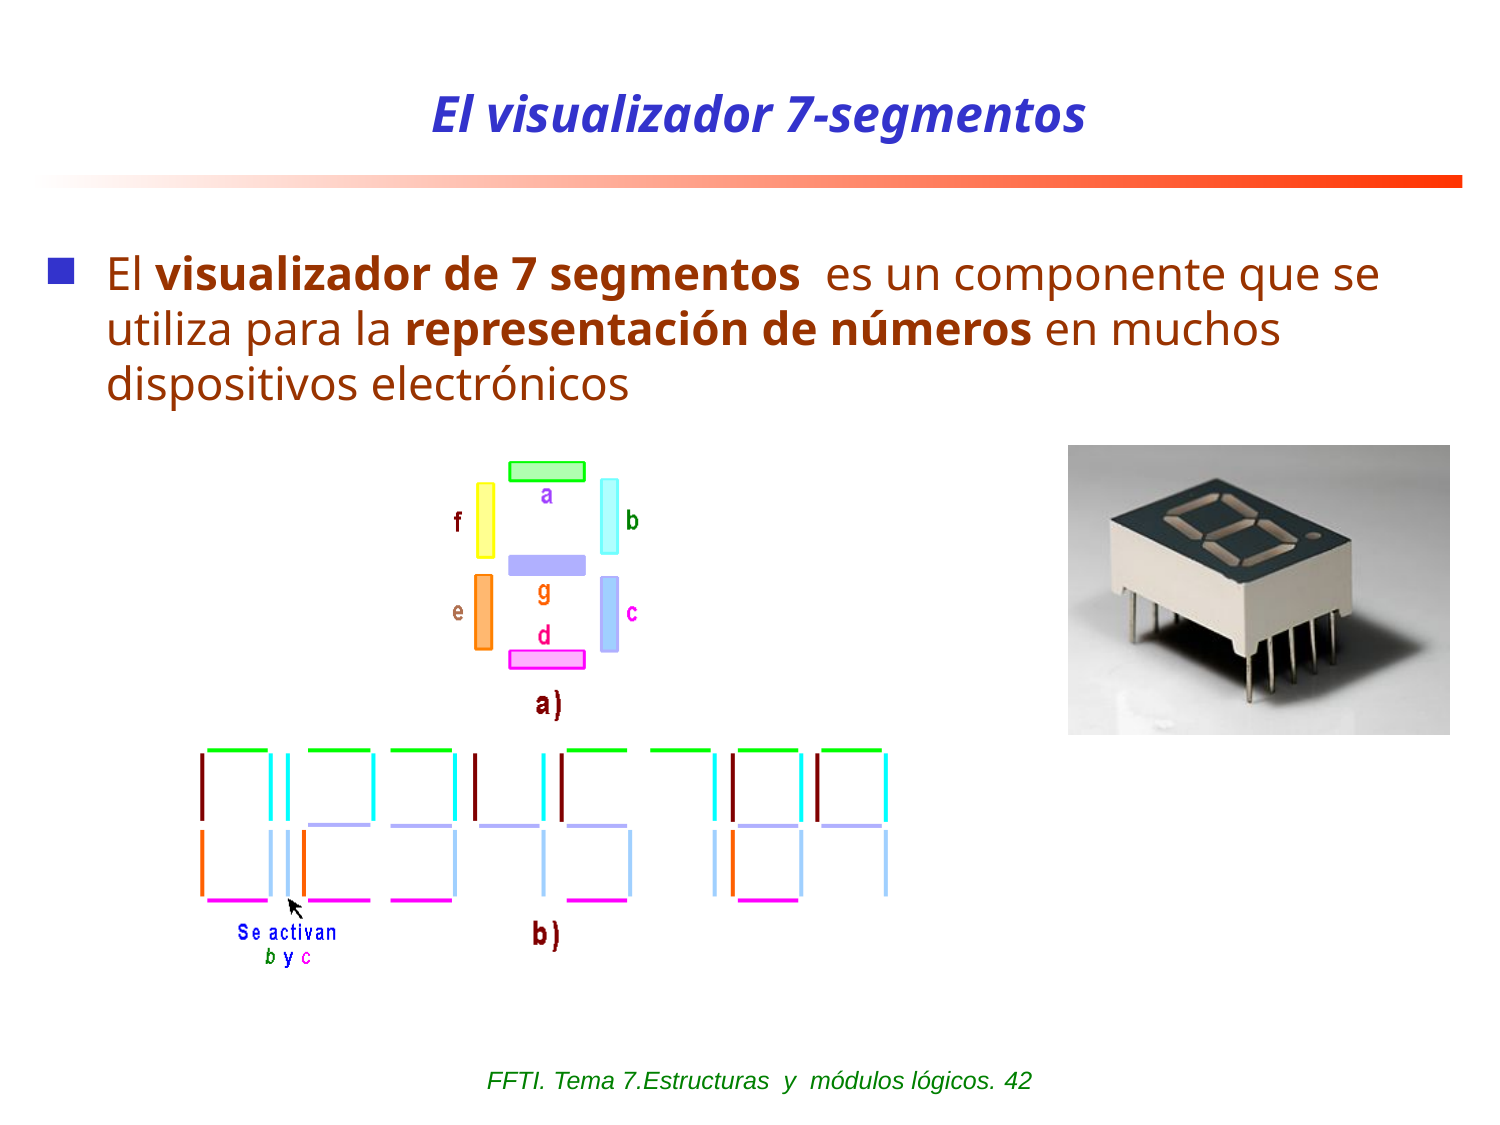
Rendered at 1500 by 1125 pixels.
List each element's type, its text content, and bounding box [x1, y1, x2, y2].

footer FFTI. Tema 7.Estructuras y módulos lógicos. 42 [68, 1056, 1451, 1103]
list El visualizador de 7 segmentos es un componente que se utiliza para la representación de números en muchos dispositivos electrónicos [35, 237, 1451, 406]
picture [157, 445, 912, 969]
title El visualizador 7-segmentos [68, 49, 1451, 176]
picture [1067, 445, 1451, 736]
